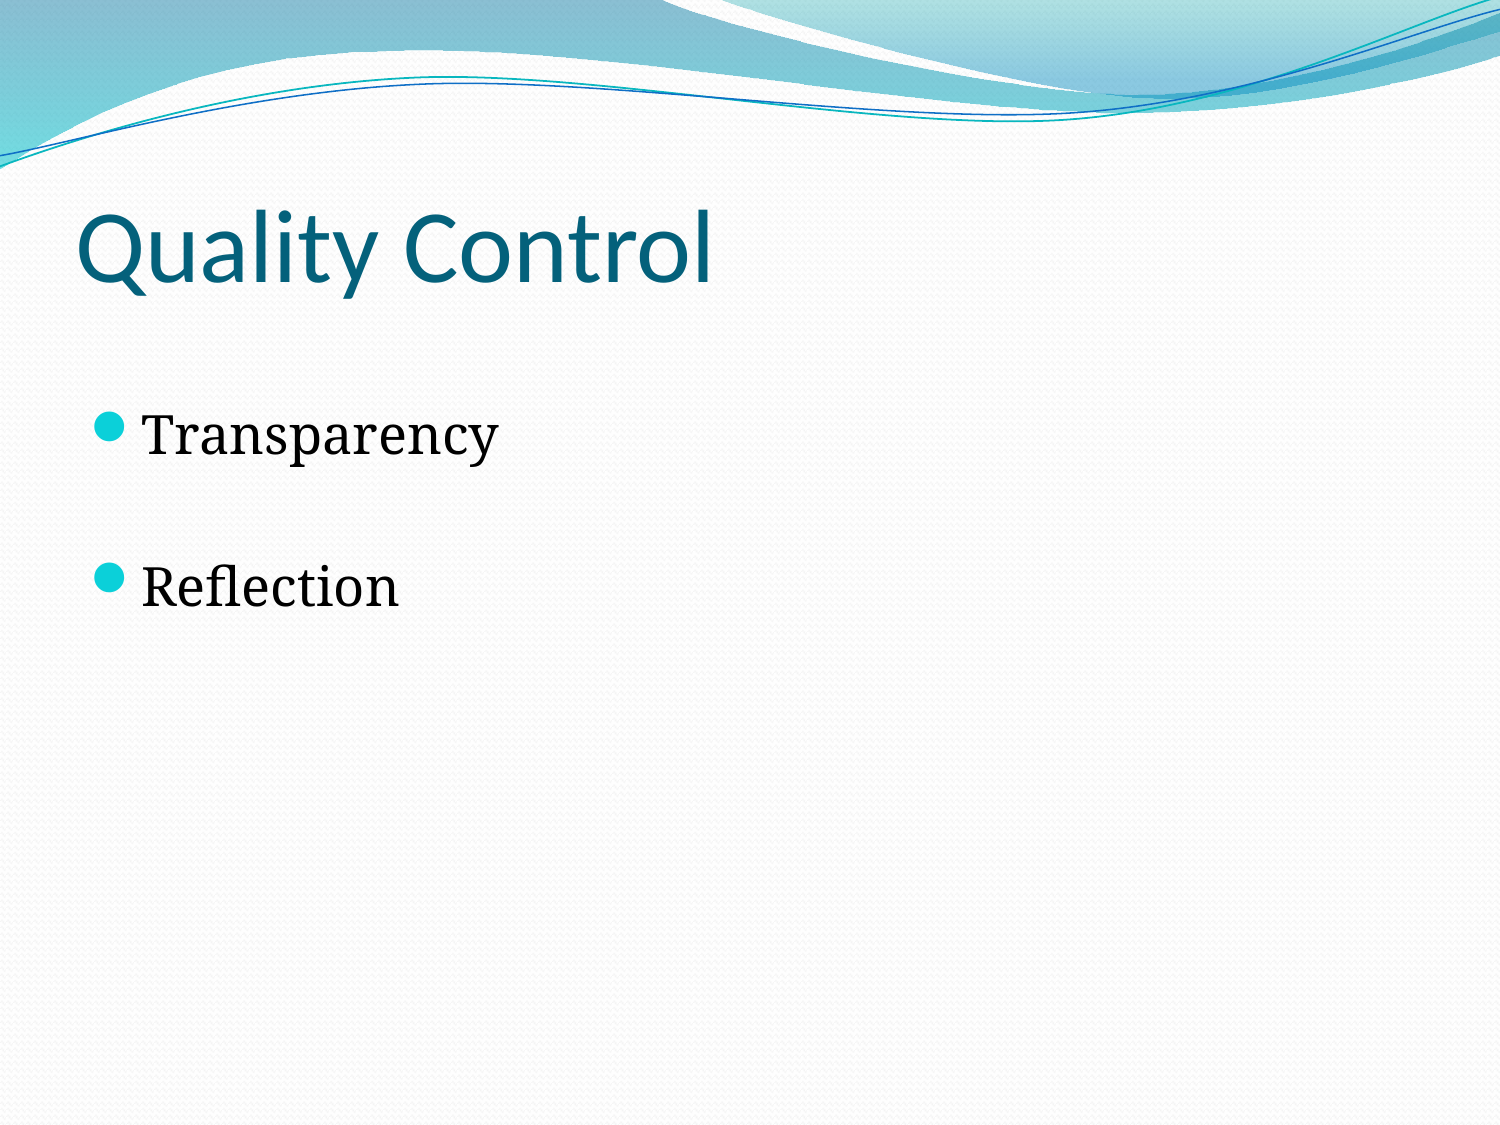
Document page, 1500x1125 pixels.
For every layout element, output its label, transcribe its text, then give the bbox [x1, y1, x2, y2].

title Quality Control [74, 115, 1426, 304]
list Transparency Reflection [74, 317, 1426, 1038]
